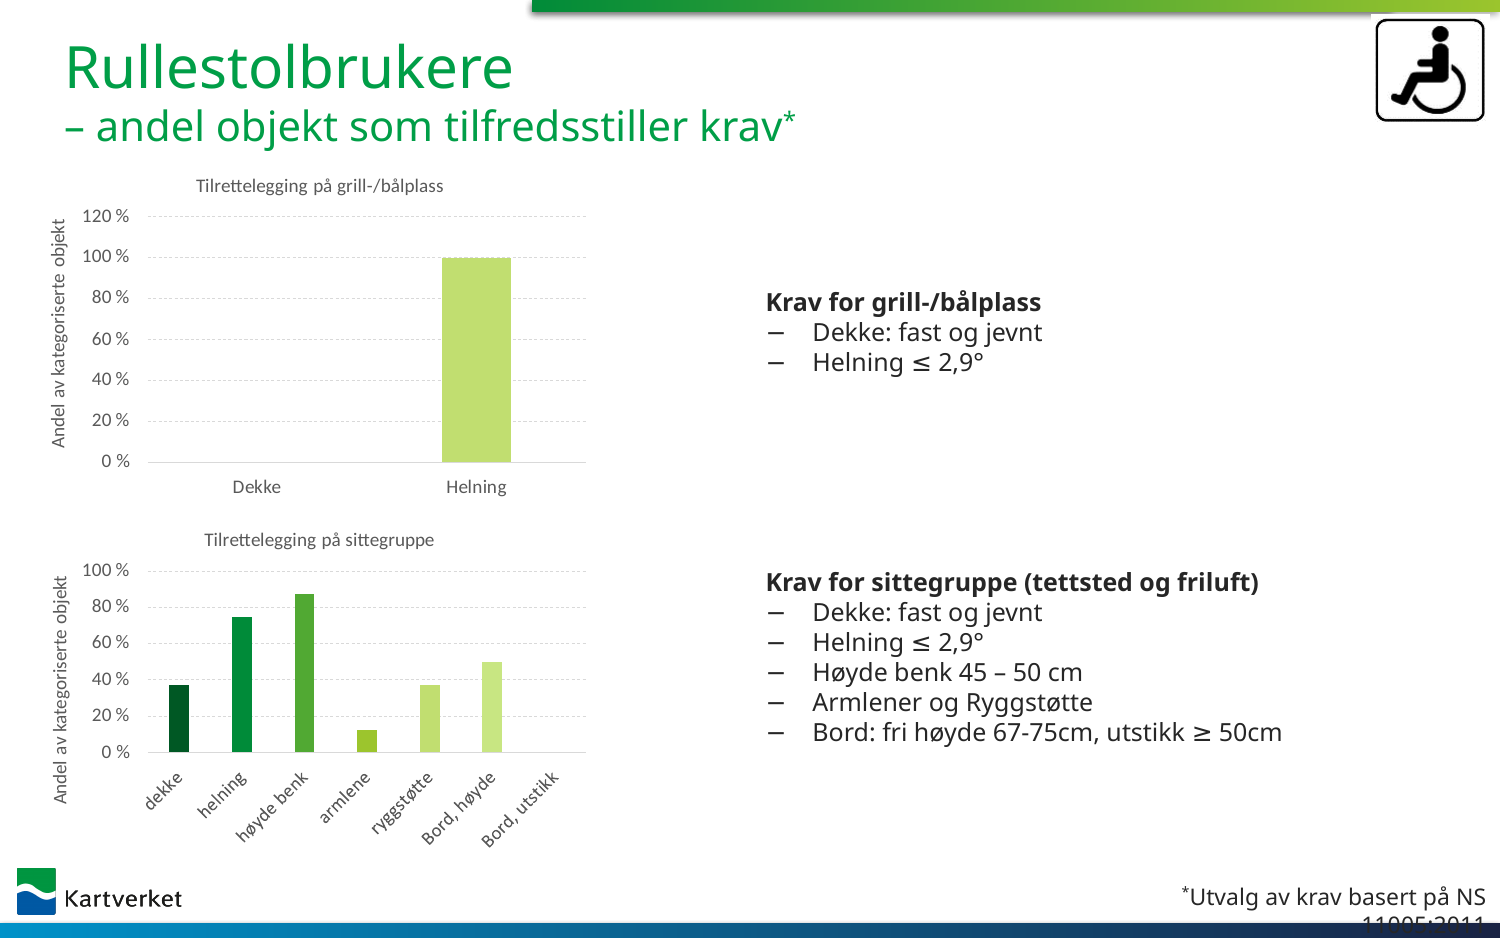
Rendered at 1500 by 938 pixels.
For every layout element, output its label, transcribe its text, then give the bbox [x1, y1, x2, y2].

text_box Rullestolbrukere – andel objekt som tilfredsstiller krav* [49, 14, 1431, 158]
text_box Krav for sittegruppe (tettsted og friluft) Dekke: fast og jevnt Helning ≤ 2,9° Høyde benk 45 – 50 cm Armlener og Ryggstøtte Bord: fri høyde 67-75cm, utstikk ≥ 50cm [750, 559, 1500, 754]
picture [41, 166, 597, 505]
text_box Krav for grill-/bålplass Dekke: fast og jevnt Helning ≤ 2,9° [750, 279, 1452, 384]
text_box *Utvalg av krav basert på NS 11005:2011 [1068, 873, 1500, 938]
picture [41, 520, 597, 859]
picture [1371, 13, 1491, 127]
